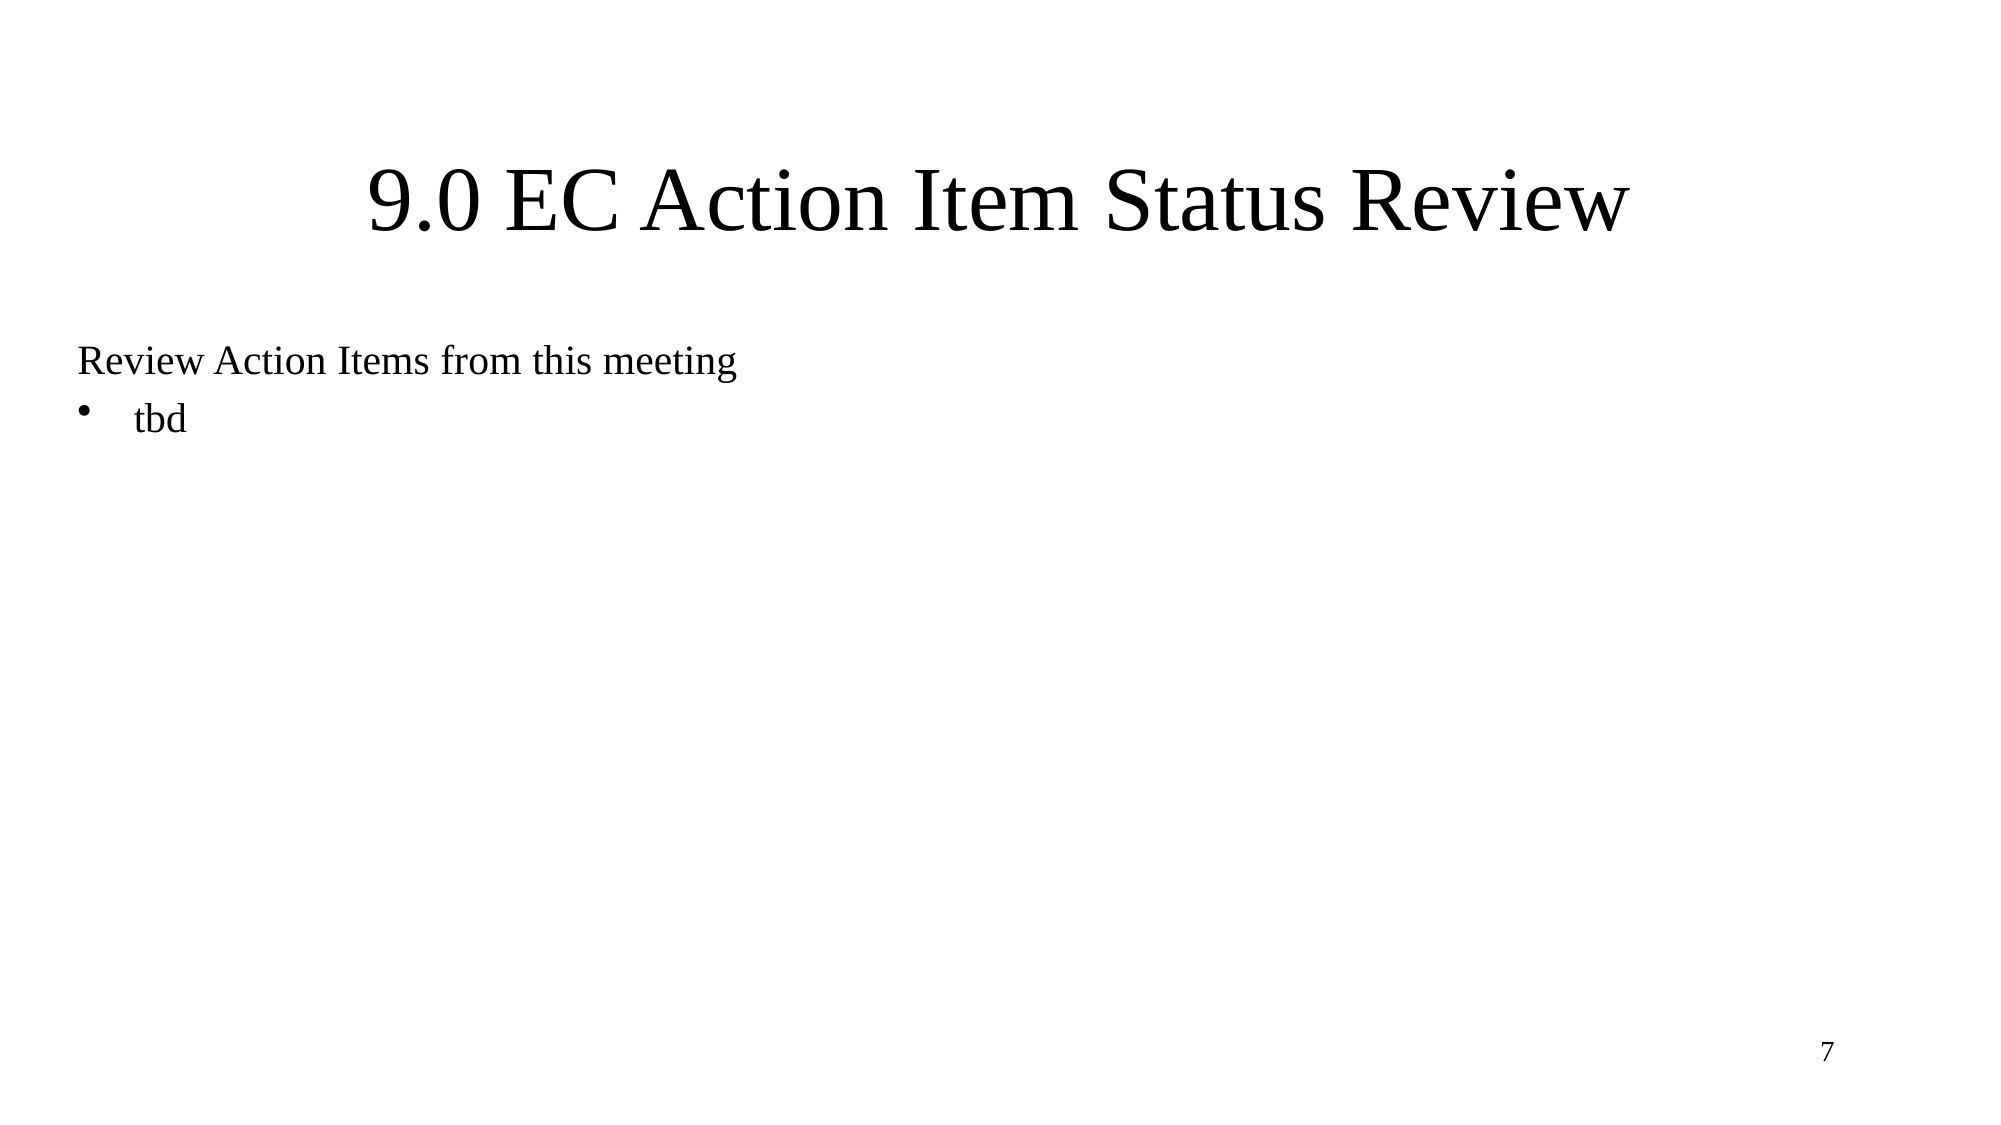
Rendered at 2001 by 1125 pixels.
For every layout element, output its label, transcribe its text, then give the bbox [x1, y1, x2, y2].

title 9.0 EC Action Item Status Review [149, 99, 1851, 288]
list Review Action Items from this meeting tbd [62, 324, 1938, 1001]
slide_number 7 [1433, 1024, 1851, 1101]
